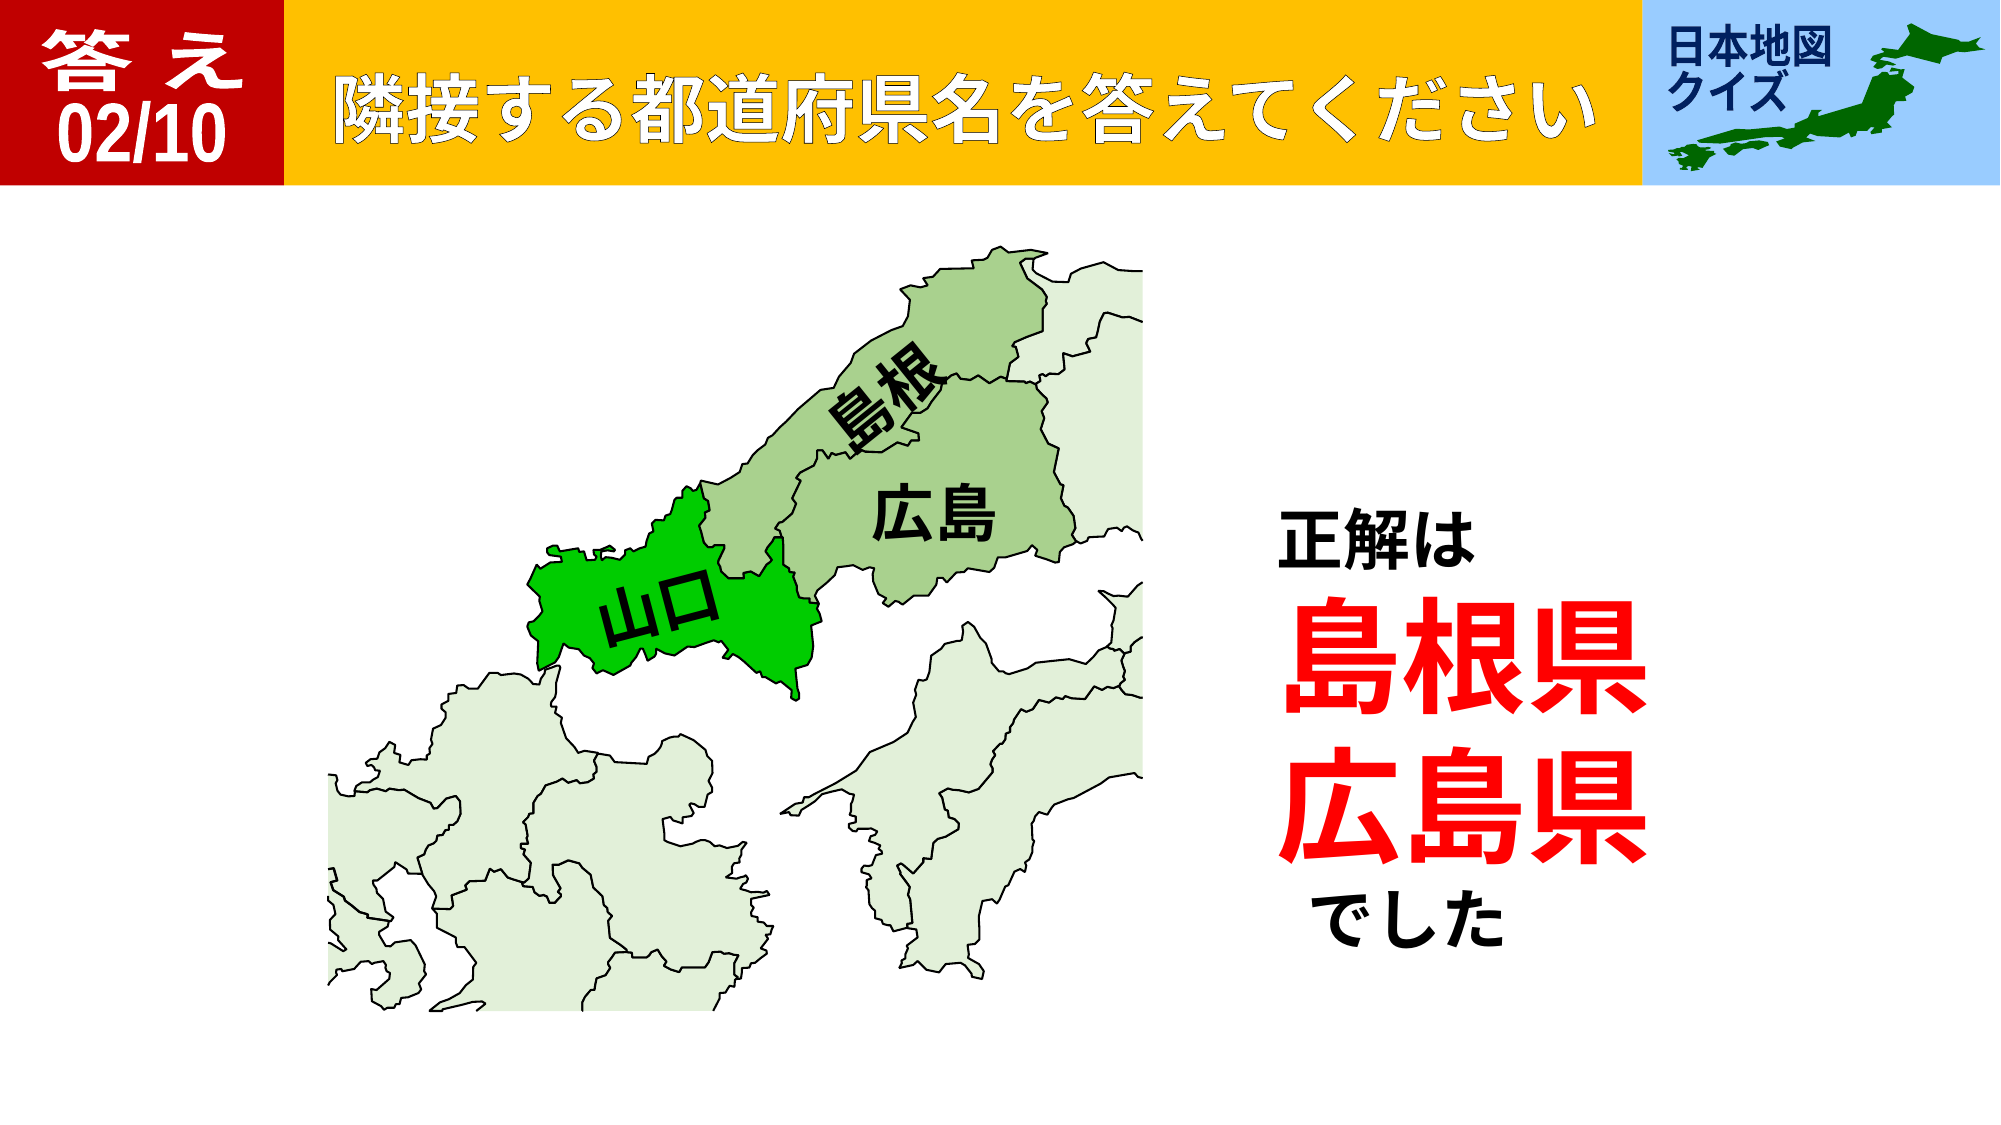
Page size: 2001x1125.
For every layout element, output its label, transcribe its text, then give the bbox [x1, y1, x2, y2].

text_box 正解は 島根県 広島県 でした [1261, 490, 1667, 966]
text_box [327, 246, 1143, 1012]
